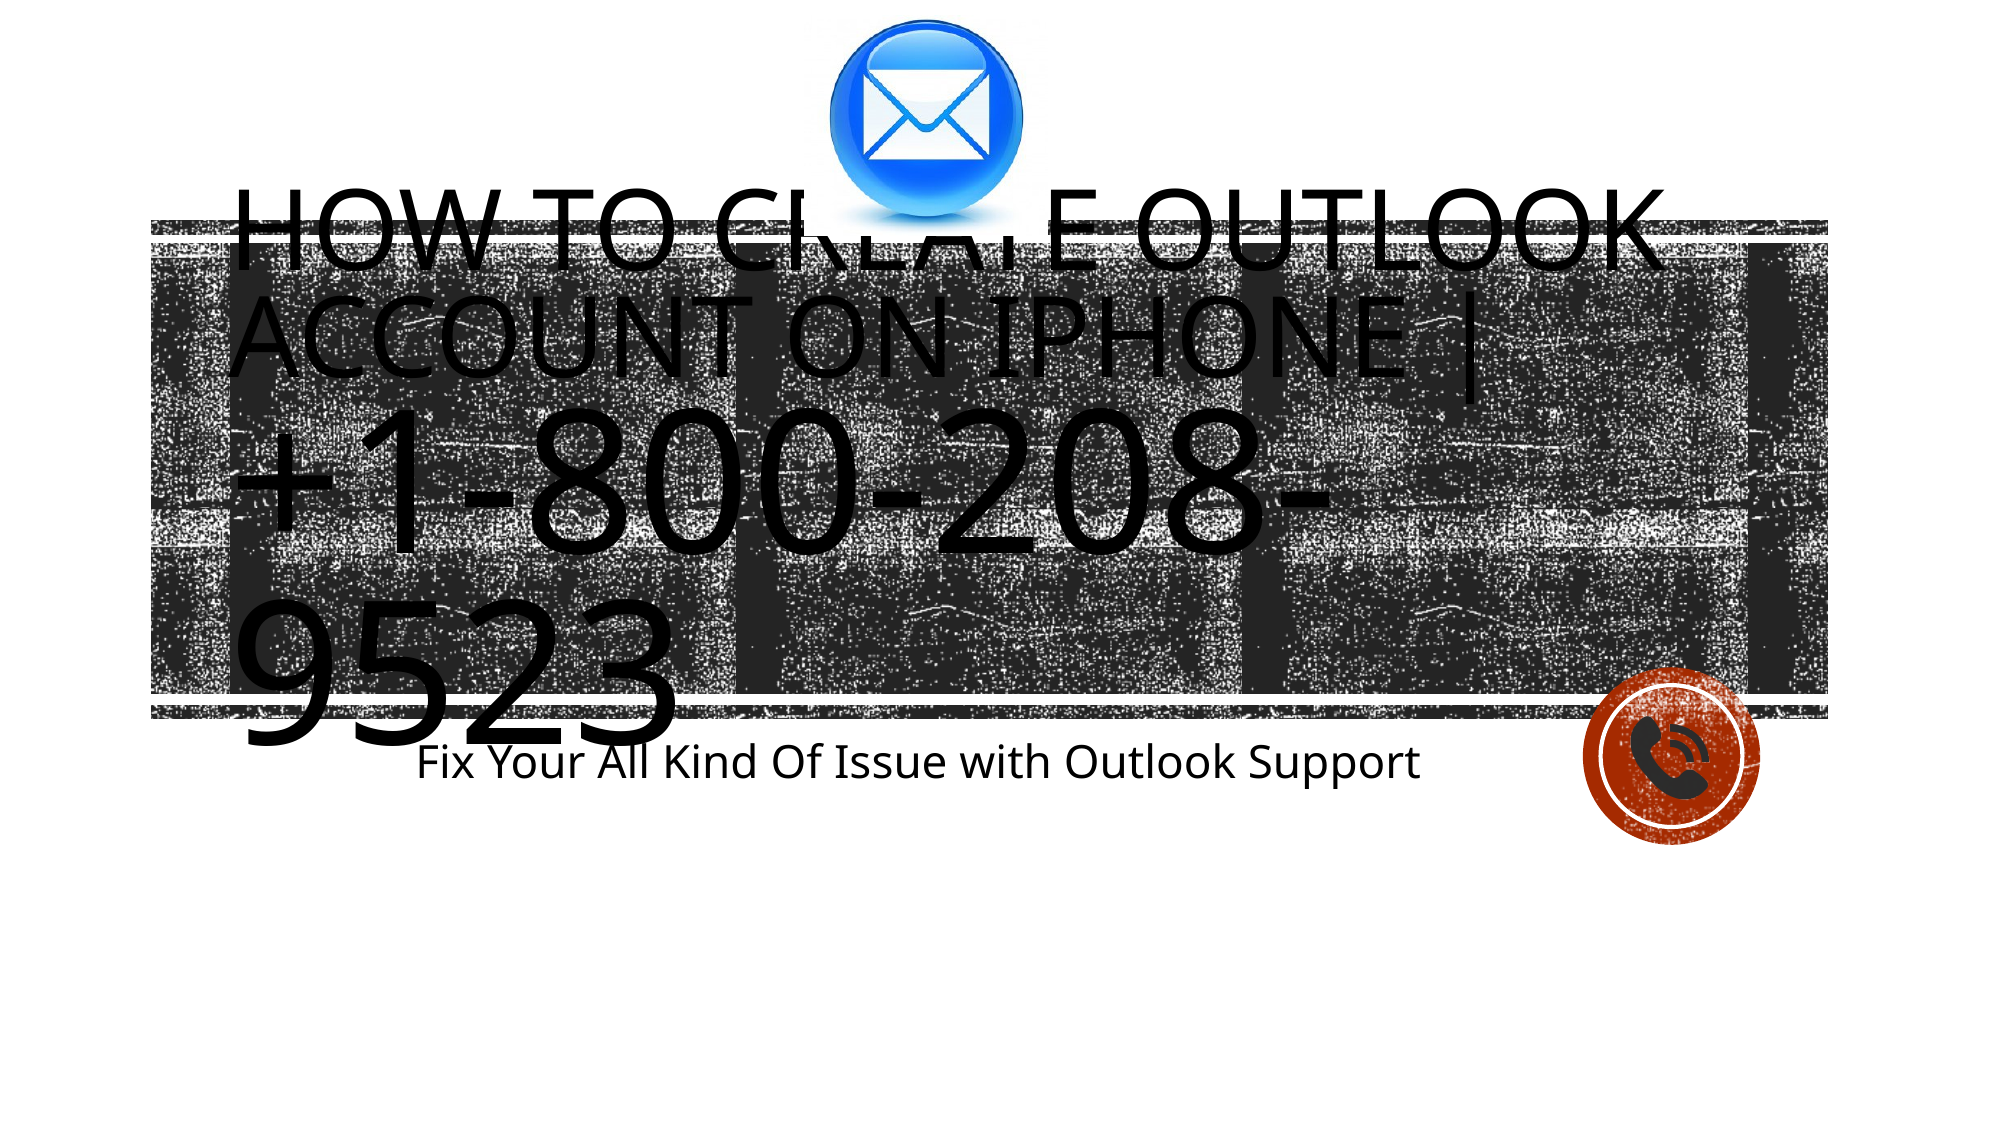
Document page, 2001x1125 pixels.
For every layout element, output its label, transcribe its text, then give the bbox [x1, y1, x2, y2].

title How to Create Outlook Account on iPhone | +1-800-208-9523 [213, 343, 1798, 624]
subtitle Fix Your All Kind Of Issue with Outlook Support [400, 731, 1695, 908]
picture [1625, 712, 1717, 804]
picture [804, 15, 1048, 236]
